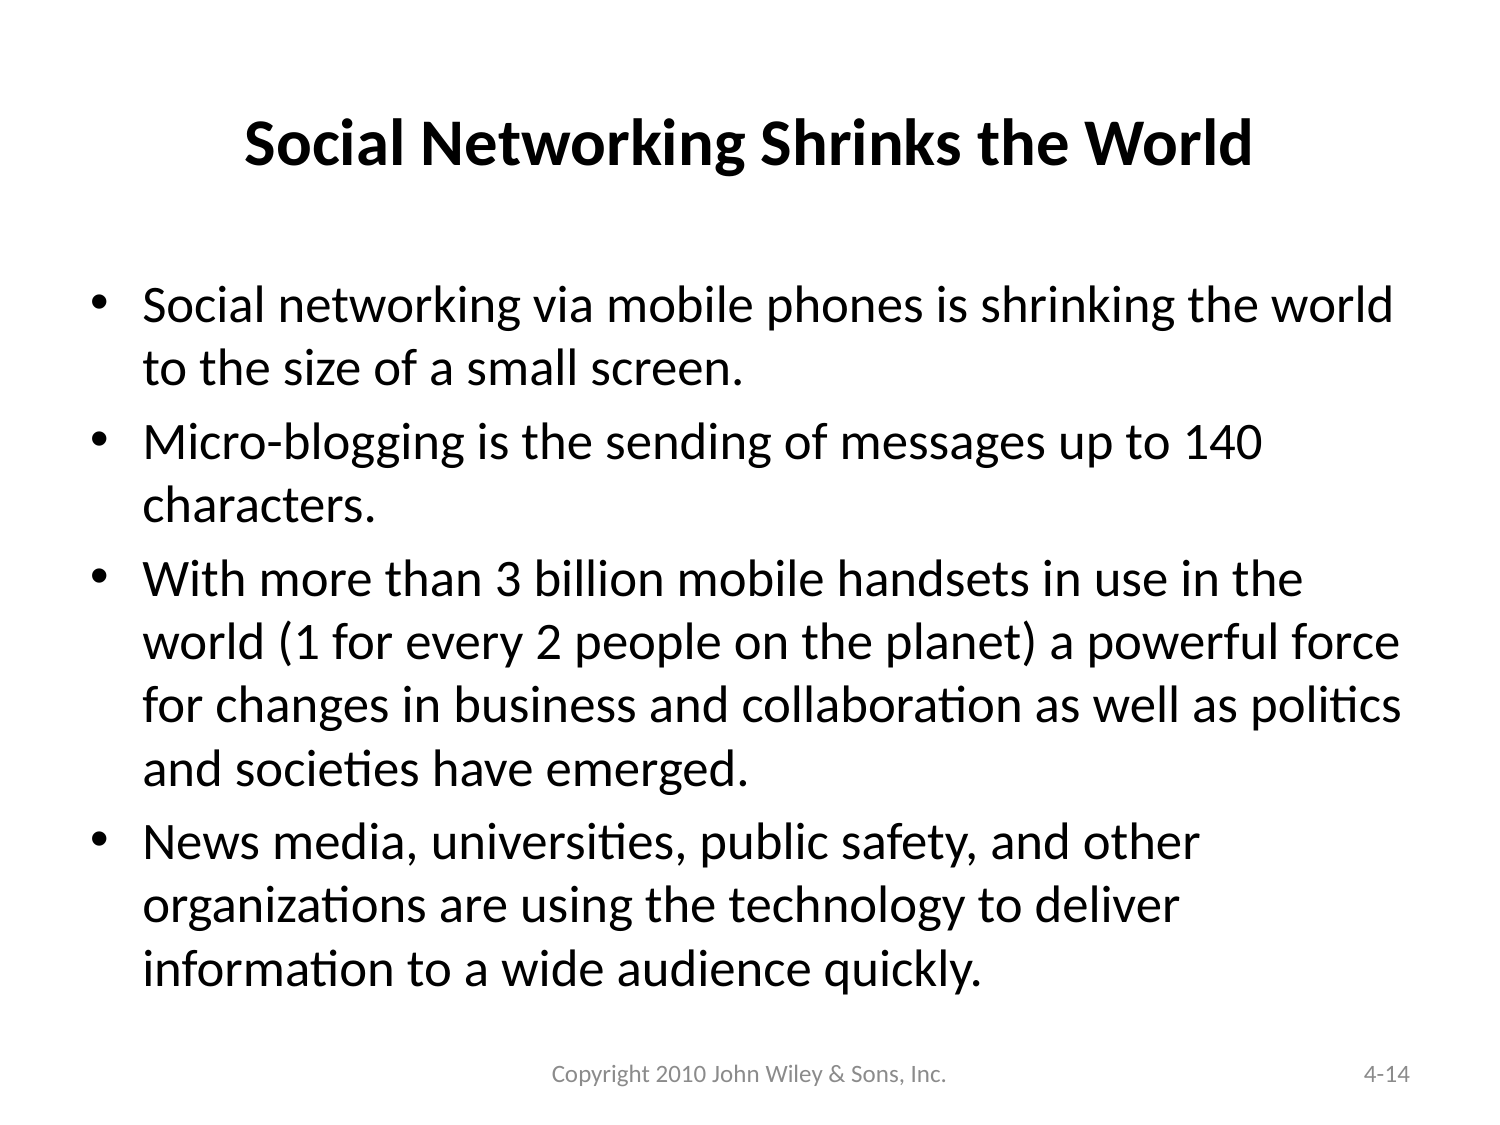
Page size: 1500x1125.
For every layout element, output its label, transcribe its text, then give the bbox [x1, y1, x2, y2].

list Social networking via mobile phones is shrinking the world to the size of a small screen. Micro-blogging is the sending of messages up to 140 characters. With more than 3 billion mobile handsets in use in the world (1 for every 2 people on the planet) a powerful force for changes in business and collaboration as well as politics and societies have emerged. News media, universities, public safety, and other organizations are using the technology to deliver information to a wide audience quickly. [75, 262, 1425, 1005]
title Social Networking Shrinks the World [75, 45, 1425, 233]
slide_number 4-14 [1074, 1042, 1425, 1103]
footer Copyright 2010 John Wiley & Sons, Inc. [512, 1042, 988, 1103]
